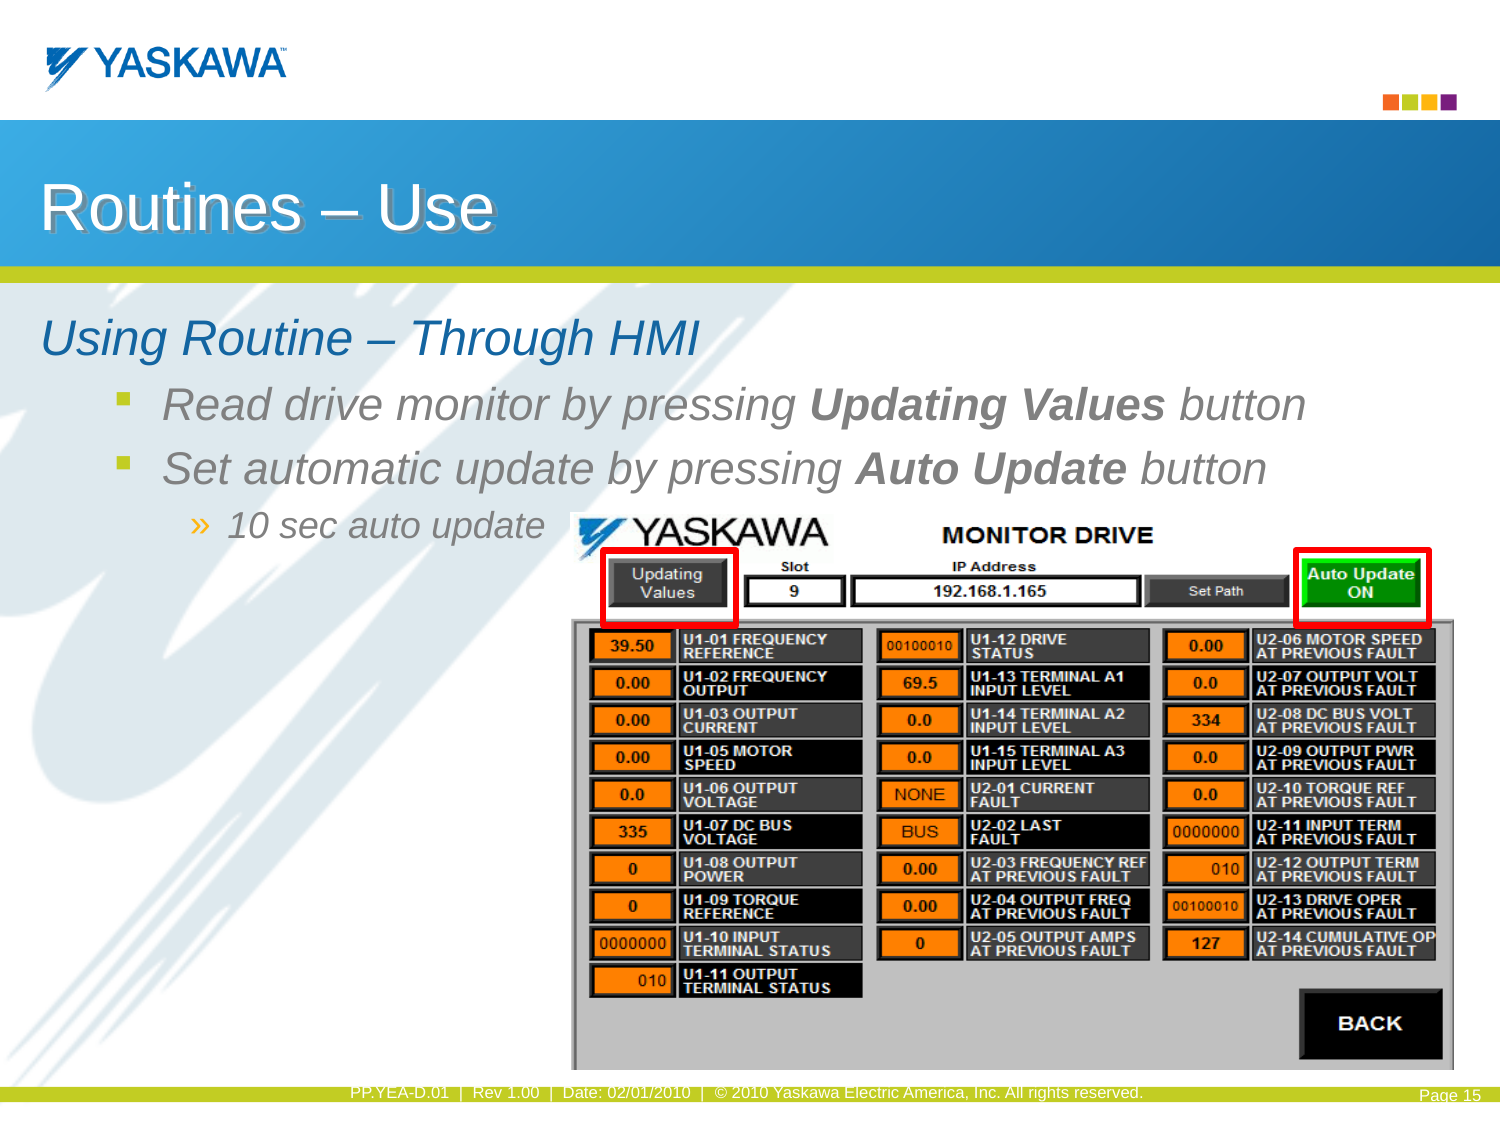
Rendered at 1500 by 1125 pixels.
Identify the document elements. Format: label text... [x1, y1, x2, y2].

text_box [570, 512, 1455, 1070]
picture [45, 46, 287, 92]
list Using Routine – Through HMI Read drive monitor by pressing Updating Values button Set automatic update by pressing Auto Update button 10 sec auto update [24, 297, 1478, 986]
title Routines – Use [24, 127, 1351, 280]
